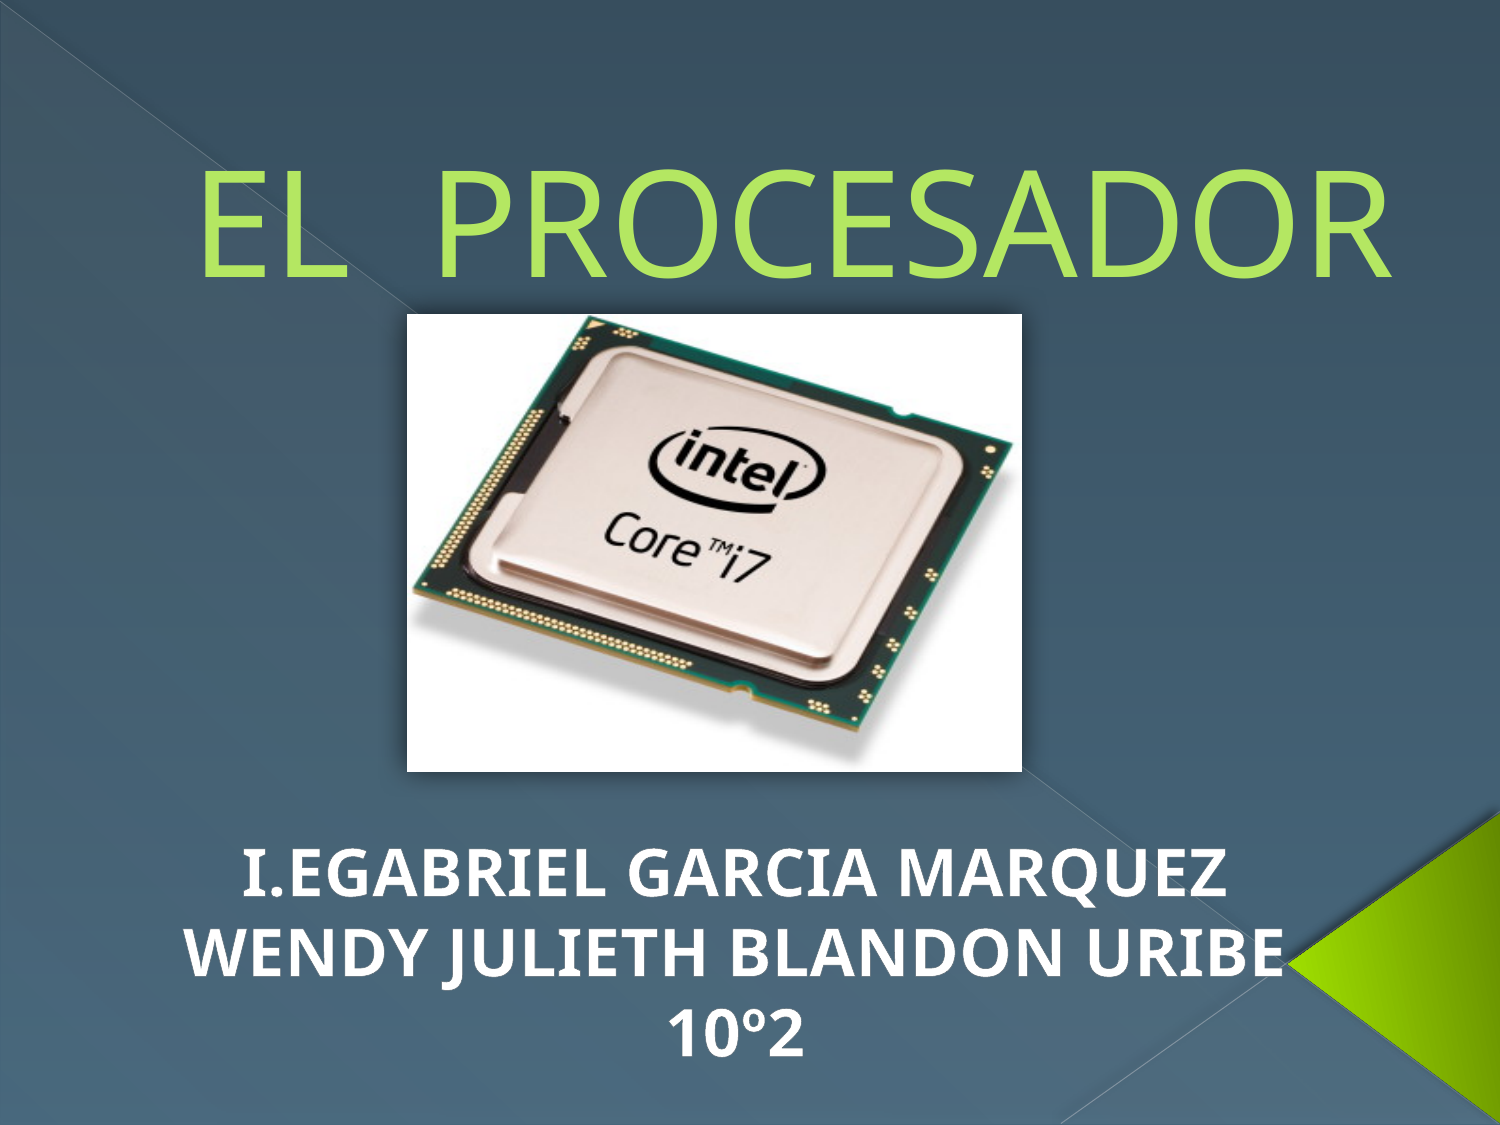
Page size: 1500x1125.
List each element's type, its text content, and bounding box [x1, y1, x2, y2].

picture [407, 314, 1022, 772]
subtitle I.EGABRIEL GARCIA MARQUEZ WENDY JULIETH BLANDON URIBE 10º2 [76, 822, 1400, 1110]
title EL PROCESADOR [88, 73, 1412, 315]
